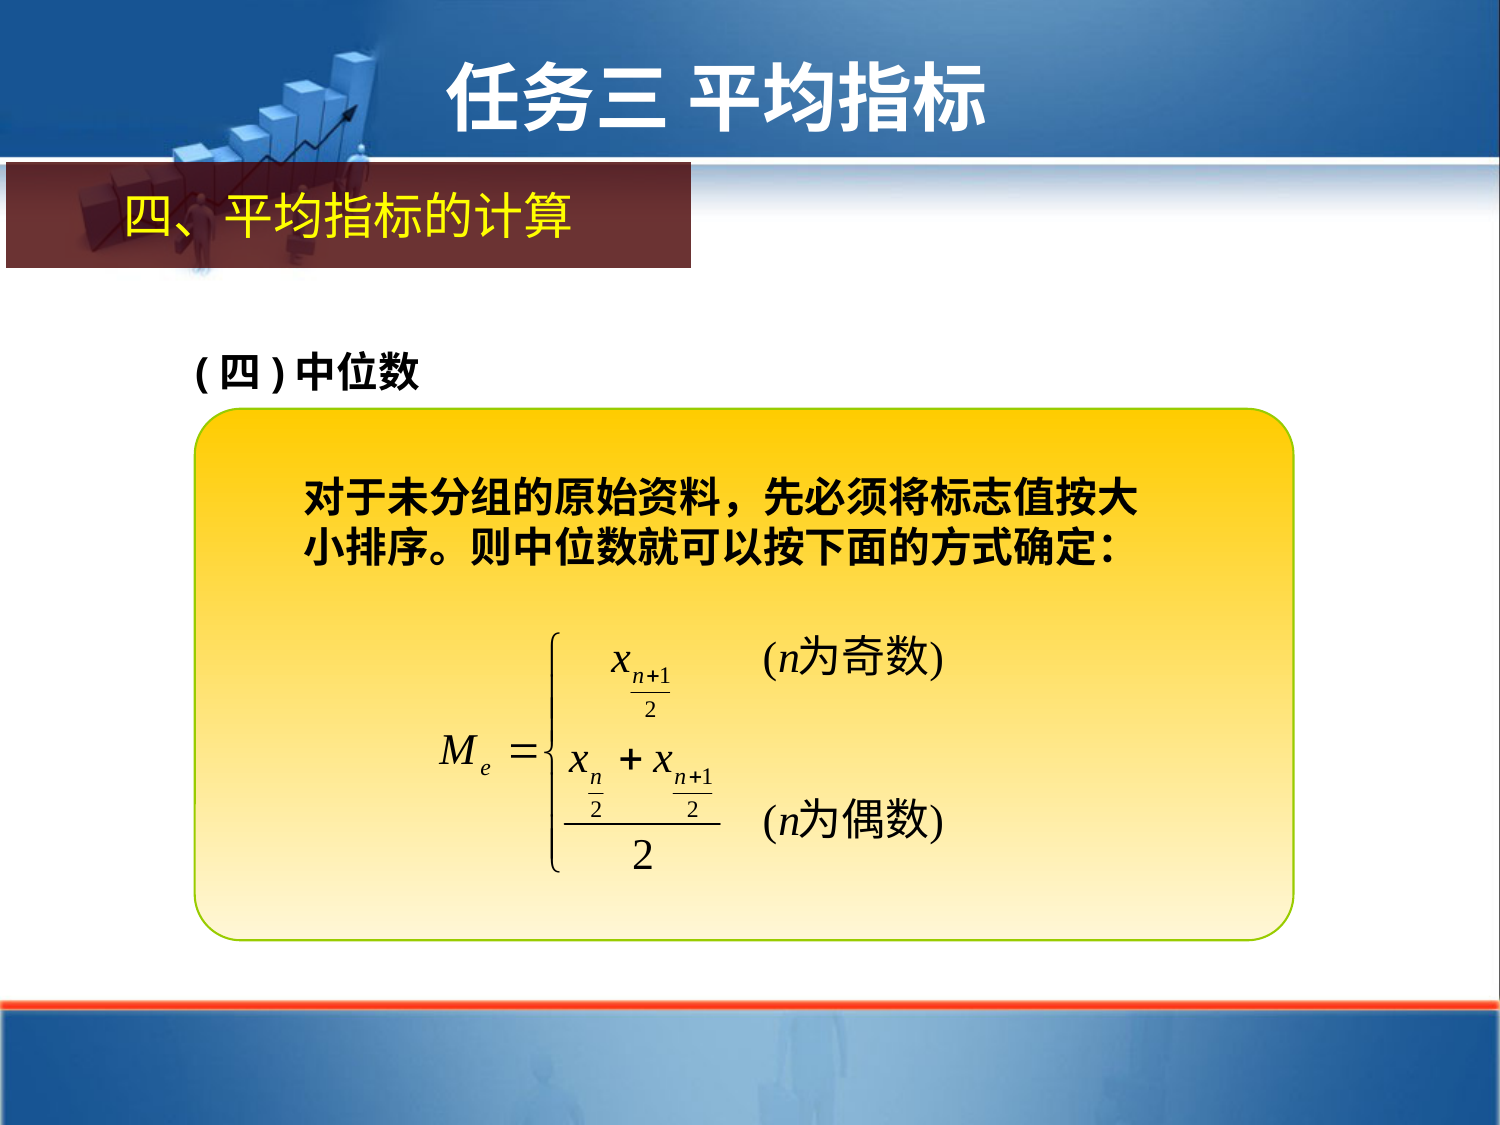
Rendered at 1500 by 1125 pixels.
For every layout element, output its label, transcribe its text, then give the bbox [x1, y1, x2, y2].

text_box [194, 408, 1294, 941]
text_box (四)中位数 [180, 338, 573, 403]
text_box 对于未分组的原始资料，先必须将标志值按大小排序。则中位数就可以按下面的方式确定： [289, 463, 1176, 624]
text_box 四、平均指标的计算 [6, 162, 691, 268]
picture [0, 0, 1500, 1125]
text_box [430, 621, 955, 882]
text_box 任务三 平均指标 [395, 42, 1500, 148]
